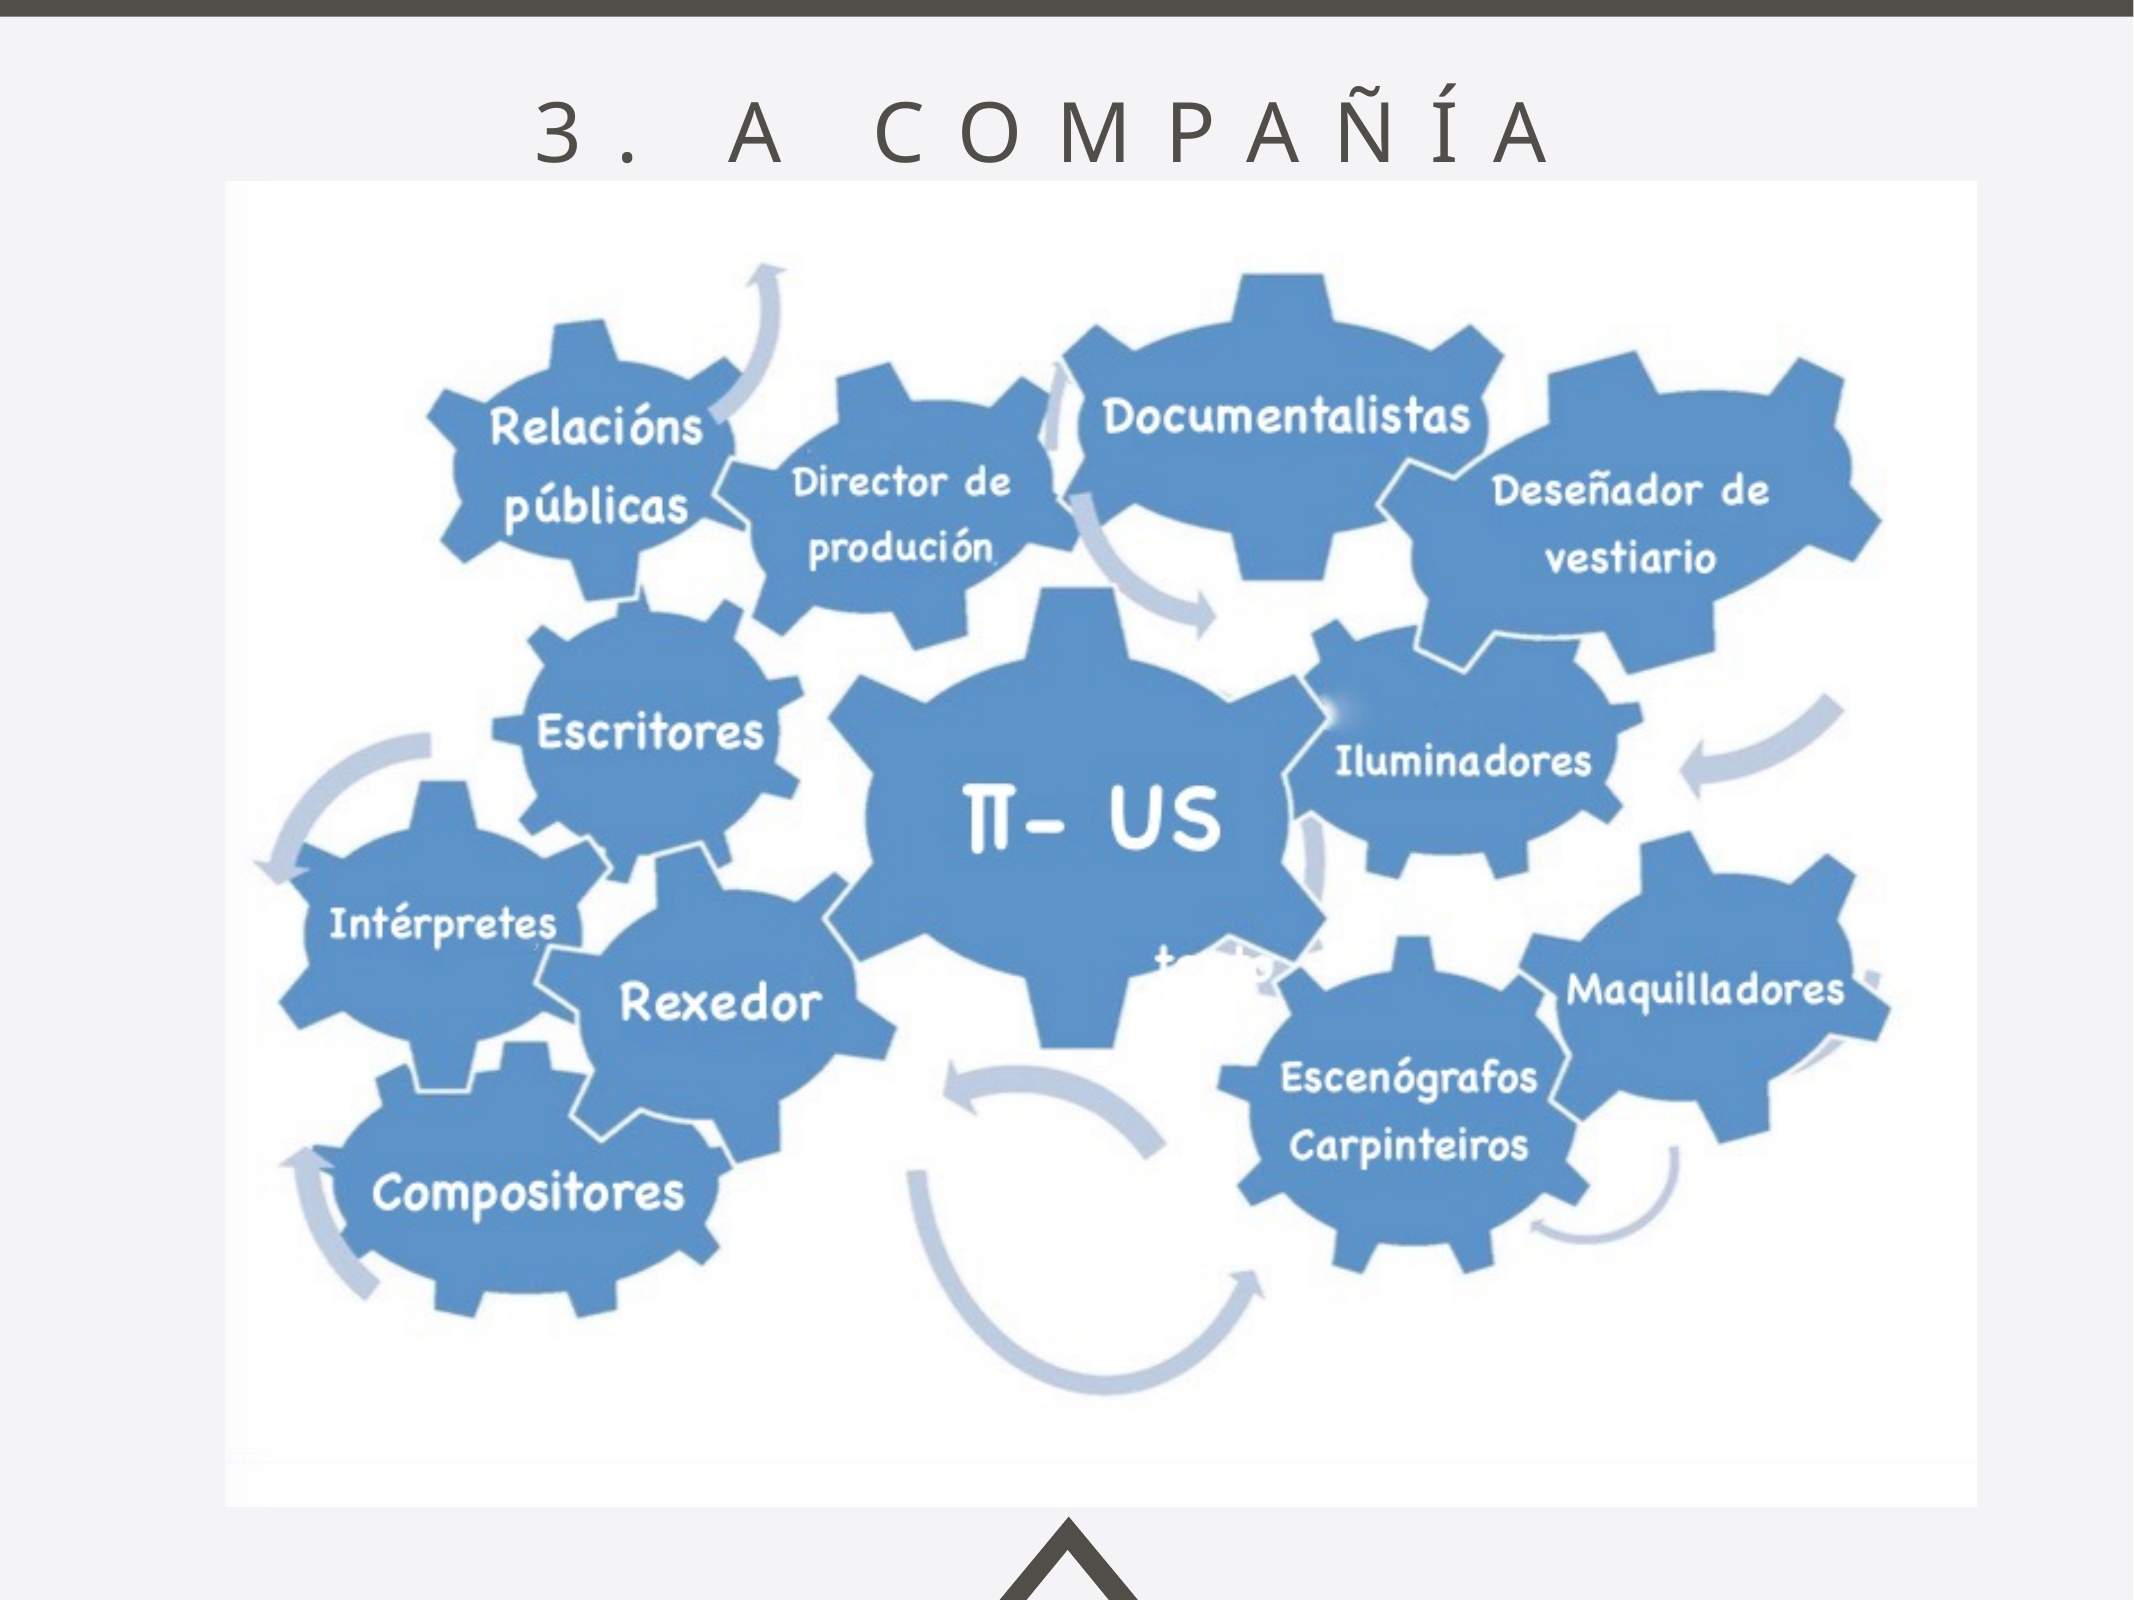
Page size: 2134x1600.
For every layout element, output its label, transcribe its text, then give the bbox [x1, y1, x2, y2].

picture [225, 181, 1977, 1507]
text_box 3. a compañía [187, 72, 1895, 214]
